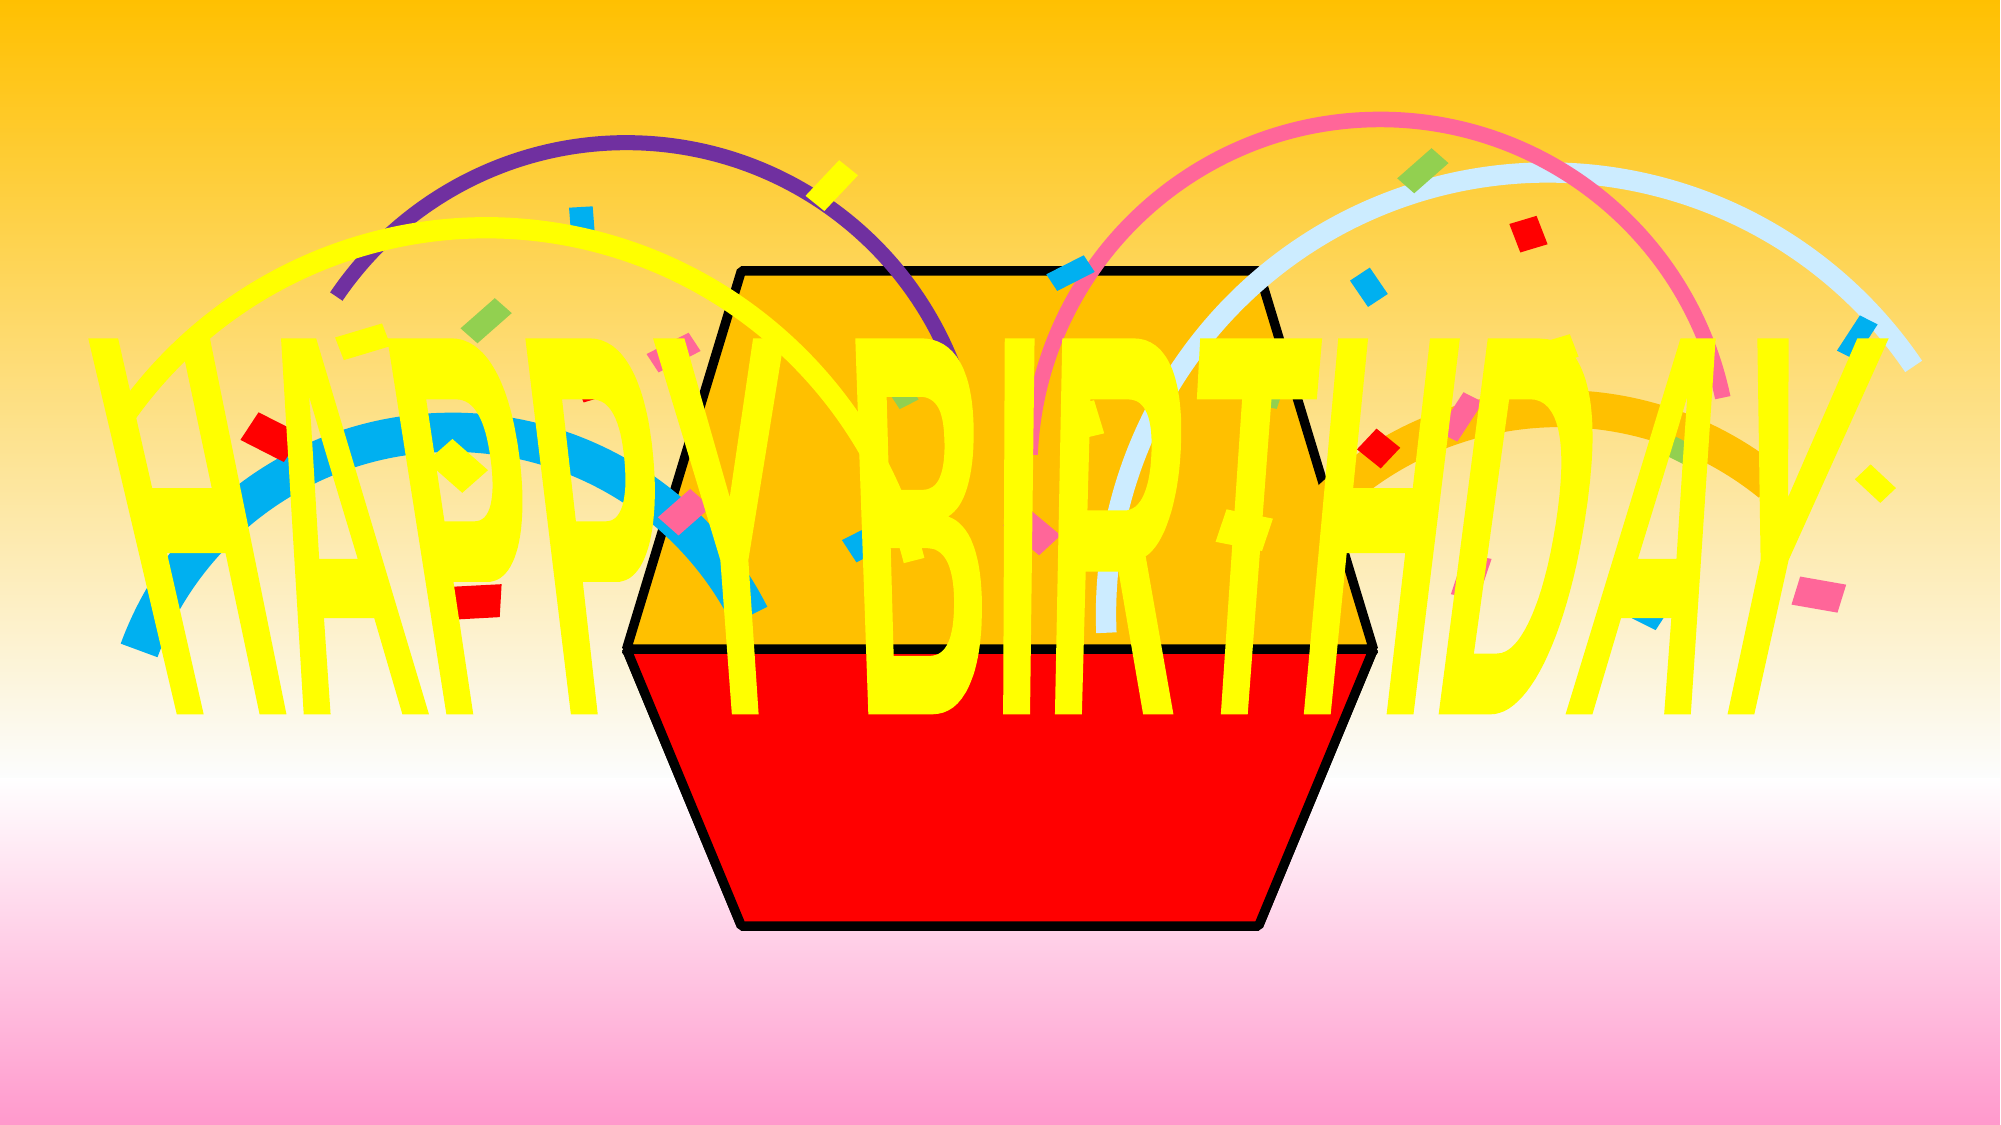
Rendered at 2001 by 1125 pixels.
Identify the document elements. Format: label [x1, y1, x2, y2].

text_box [111, 111, 1923, 658]
text_box [0, 778, 2000, 1125]
text_box [0, 0, 2000, 778]
text_box [634, 669, 1366, 926]
